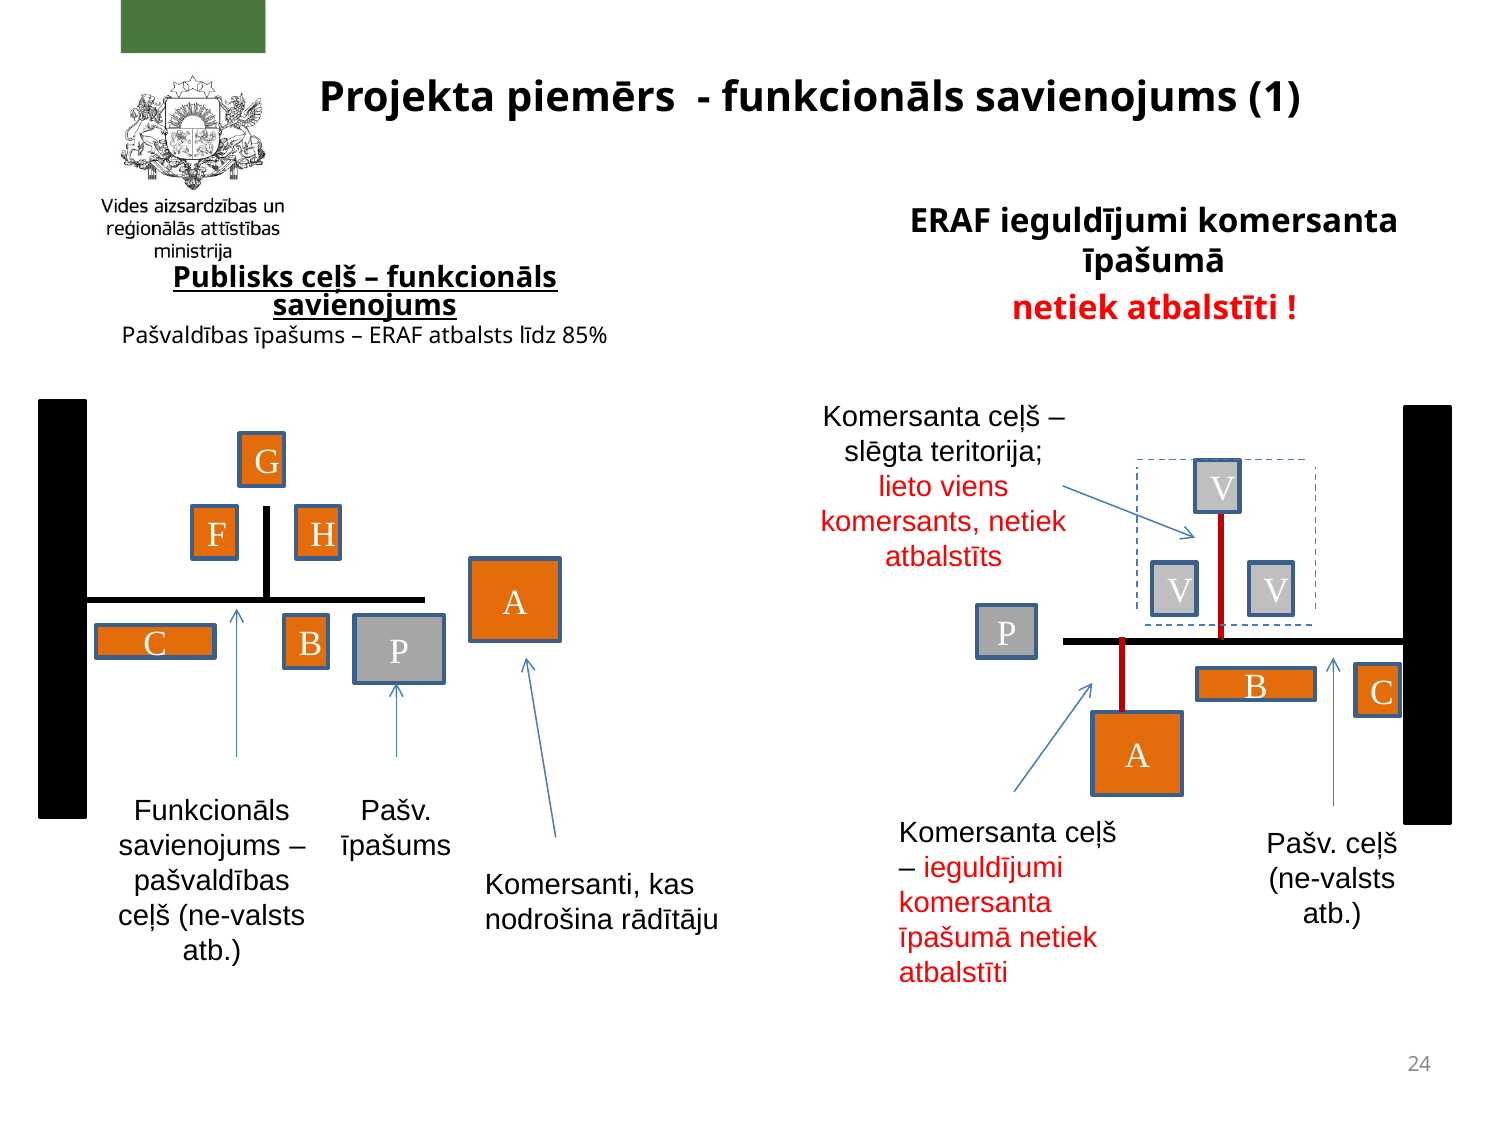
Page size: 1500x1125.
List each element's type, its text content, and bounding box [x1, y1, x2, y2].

text_box Pašv. ceļš (ne-valsts atb.) [1239, 816, 1425, 937]
text_box Funkcionāls savienojums – pašvaldības ceļš (ne-valsts atb.) [95, 784, 329, 974]
text_box Pašv. īpašums [303, 784, 489, 869]
text_box A [1095, 710, 1184, 797]
text_box P [975, 603, 1038, 660]
text_box [38, 399, 87, 819]
title Projekta piemērs - funkcionāls savienojums (1) [303, 62, 1480, 233]
text_box [1403, 405, 1452, 825]
list Publisks ceļš – funkcionāls savienojums Pašvaldības īpašums – ERAF atbalsts līdz 85% [62, 257, 668, 380]
text_box V [1150, 560, 1199, 617]
text_box [95, 837, 1450, 1038]
text_box V [1193, 468, 1242, 514]
text_box Komersanta ceļš – ieguldījumi komersanta īpašumā netiek atbalstīti [884, 805, 1138, 996]
text_box V [1247, 560, 1295, 617]
text_box F [190, 504, 239, 561]
text_box Komersanti, kas nodrošina rādītāju [470, 857, 759, 943]
slide_number 24 [1355, 1045, 1447, 1085]
text_box B [1195, 666, 1317, 702]
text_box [1062, 485, 1196, 538]
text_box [1013, 682, 1093, 793]
text_box ERAF ieguldījumi komersanta īpašumā netiek atbalstīti ! [829, 191, 1480, 275]
text_box C [94, 623, 217, 660]
text_box B [282, 613, 330, 670]
text_box H [294, 504, 342, 561]
text_box G [237, 431, 286, 488]
text_box A [468, 556, 562, 643]
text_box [525, 657, 556, 838]
text_box Komersanta ceļš – slēgta teritorija; lieto viens komersants, netiek atbalstīts [802, 389, 1086, 580]
text_box P [352, 613, 446, 685]
text_box C [1353, 662, 1402, 718]
picture [48, 0, 338, 321]
